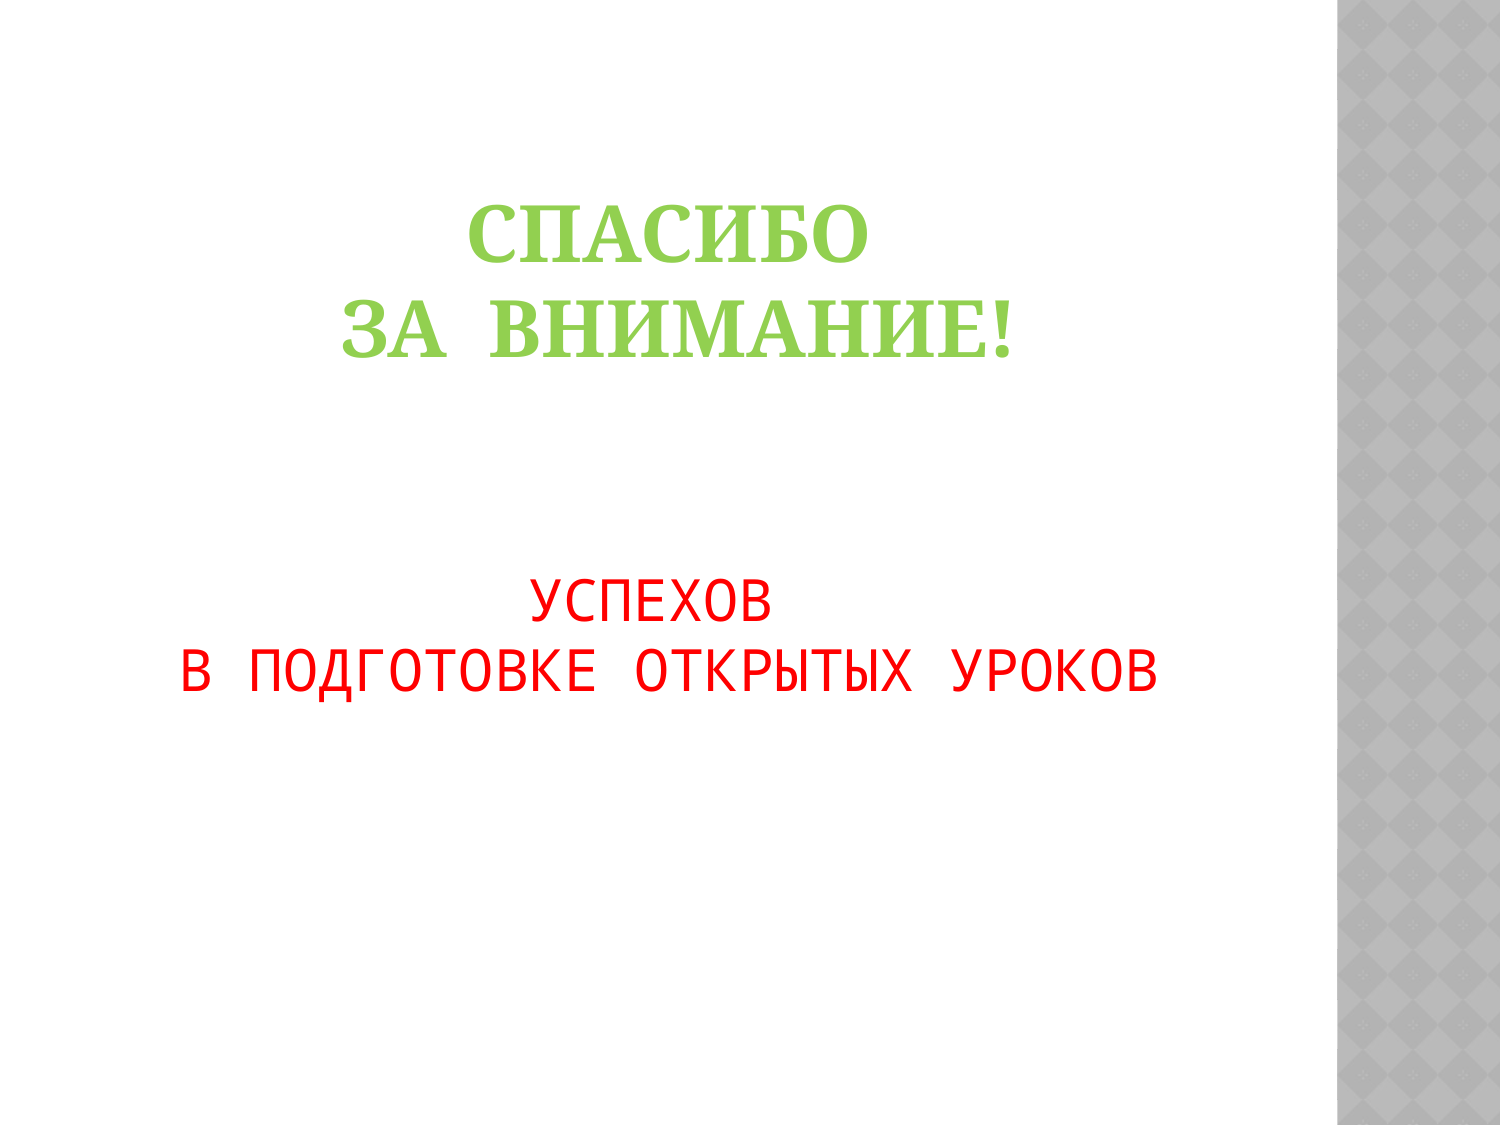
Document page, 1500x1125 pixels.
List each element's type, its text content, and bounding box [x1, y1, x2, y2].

title Спасибо за внимание! Успехов в подготовке открытых уроков [75, 93, 1263, 704]
